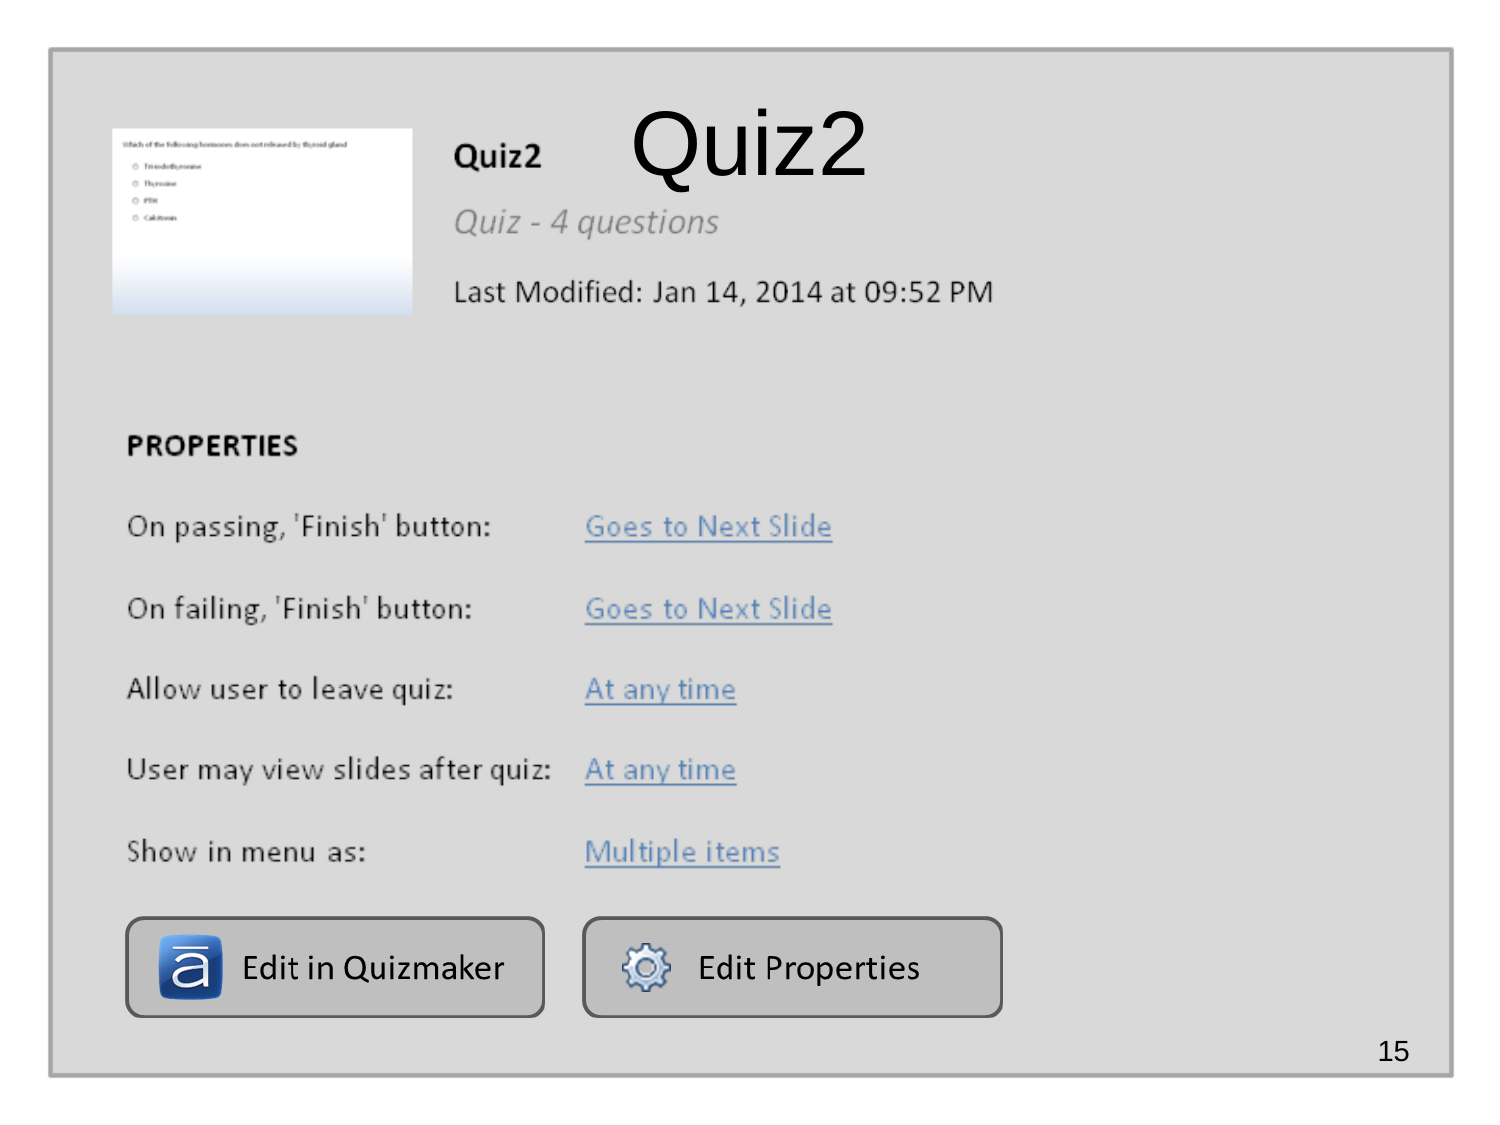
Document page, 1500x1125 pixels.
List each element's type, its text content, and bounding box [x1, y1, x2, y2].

slide_number 15 [1074, 1024, 1426, 1103]
picture [0, 0, 1500, 1125]
title Quiz2 [75, 45, 1425, 233]
